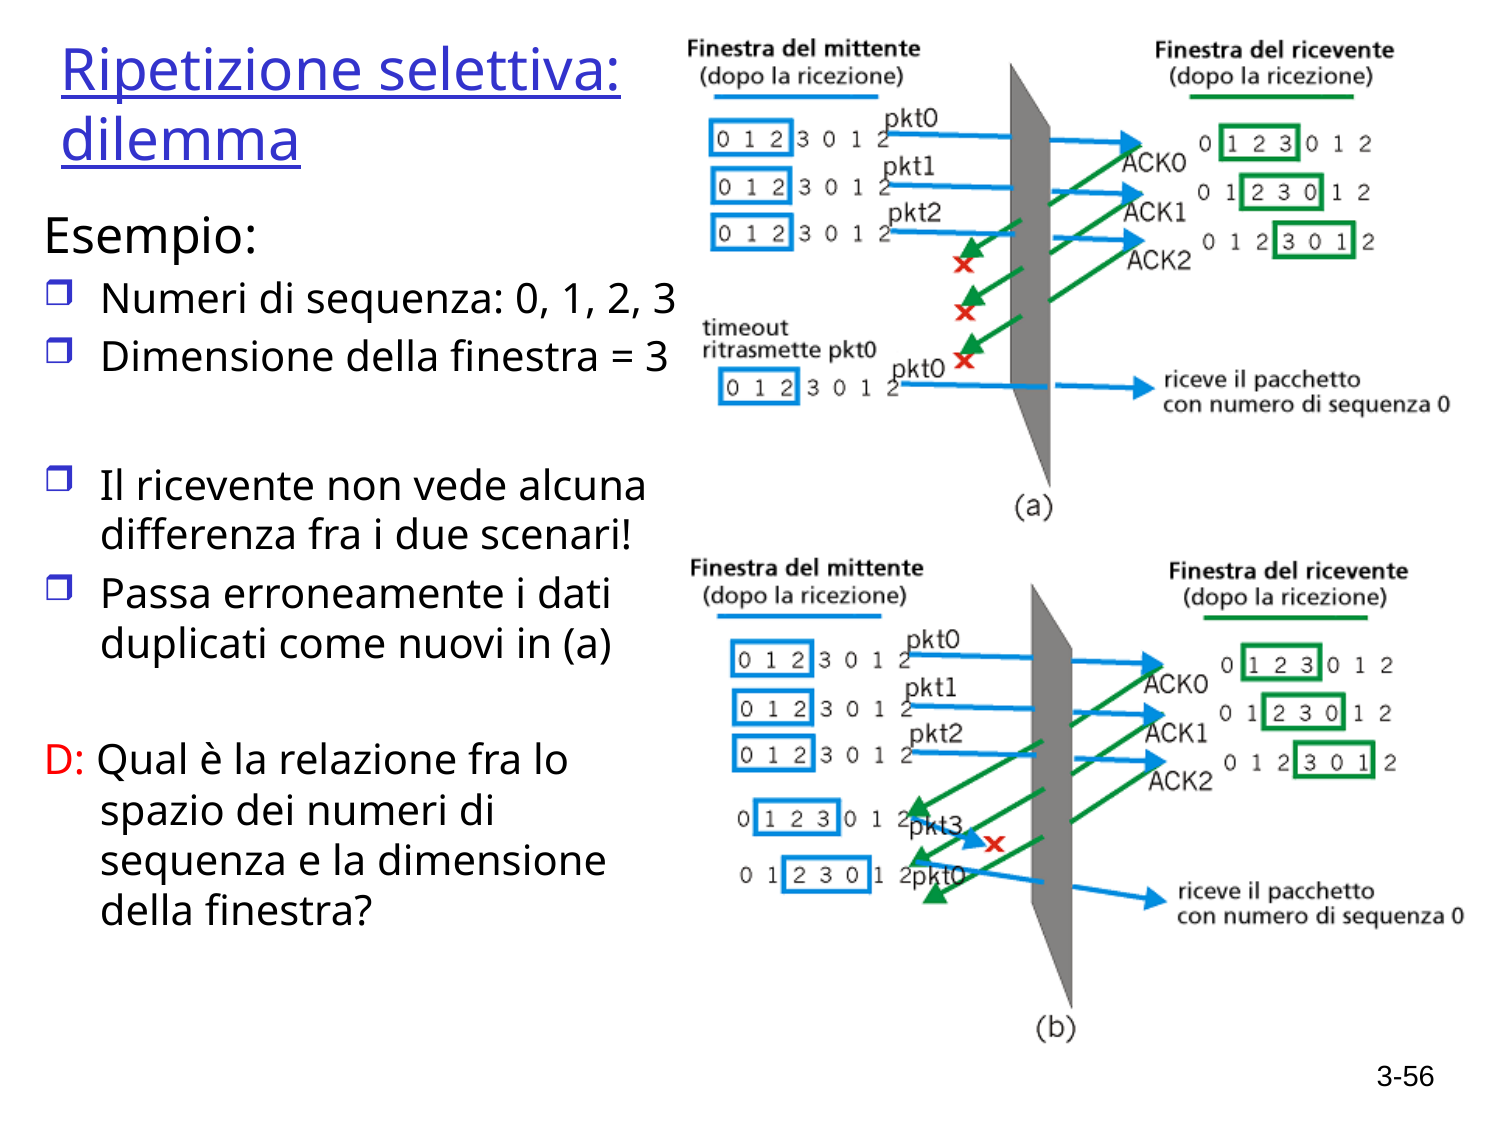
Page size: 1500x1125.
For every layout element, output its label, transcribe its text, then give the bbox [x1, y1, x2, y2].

picture [683, 34, 1469, 1048]
title Ripetizione selettiva: dilemma [45, 18, 1322, 186]
slide_number 3-56 [1338, 1056, 1451, 1125]
list Esempio: Numeri di sequenza: 0, 1, 2, 3 Dimensione della finestra = 3 Il ricevente non vede alcuna differenza fra i due scenari! Passa erroneamente i dati duplicati come nuovi in (a) D: Qual è la relazione fra lo spazio dei numeri di sequenza e la dimensione della finestra? [28, 195, 704, 1059]
